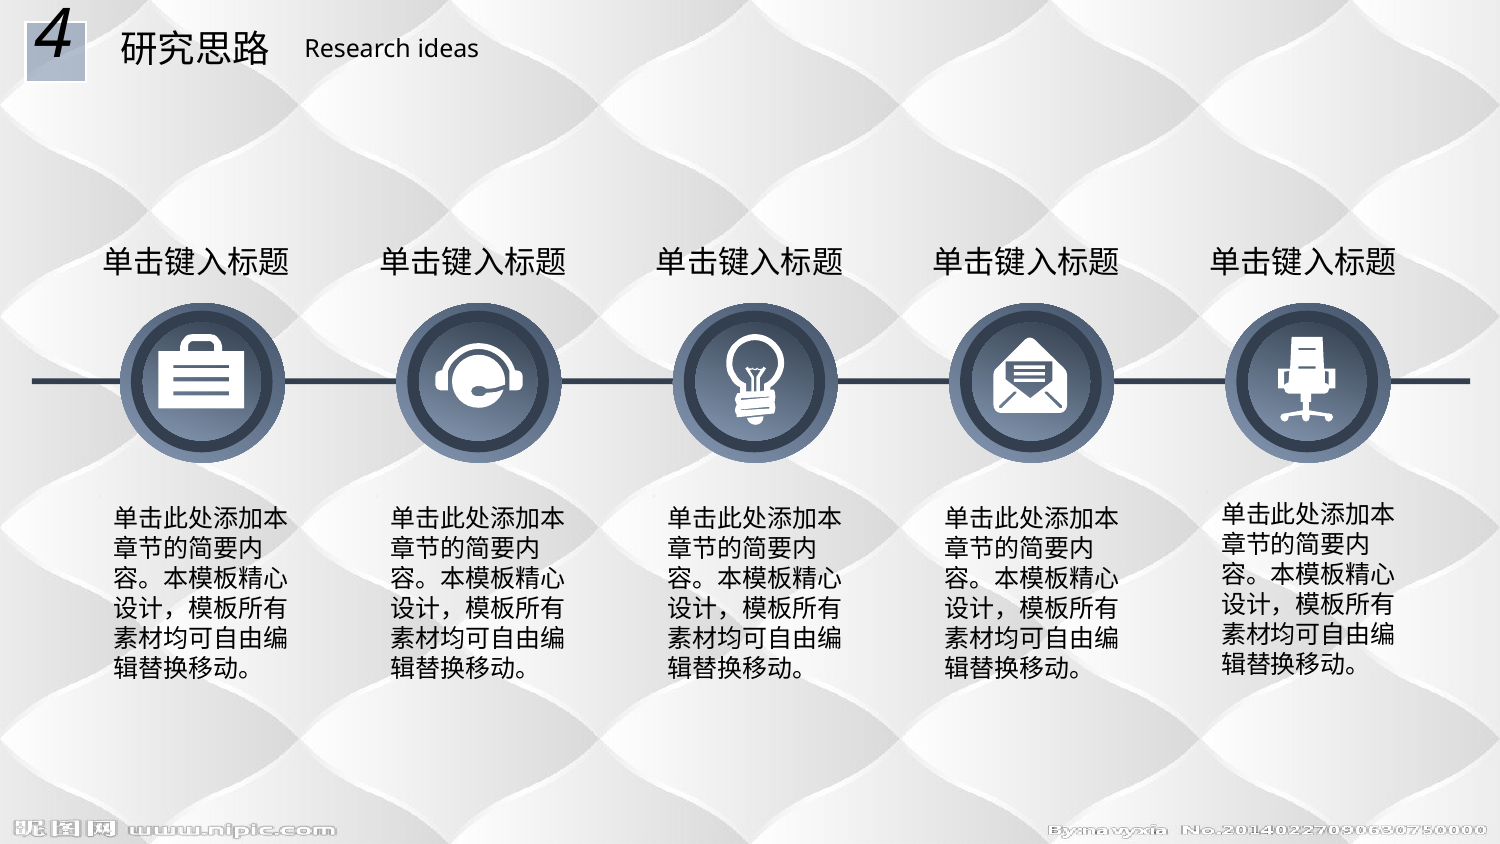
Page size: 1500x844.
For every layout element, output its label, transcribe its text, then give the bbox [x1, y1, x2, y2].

text_box 研究思路 [126, 17, 354, 77]
text_box 单击此处添加本章节的简要内容。本模板精心设计，模板所有素材均可自由编辑替换移动。 [1206, 491, 1430, 686]
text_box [1225, 303, 1391, 463]
text_box 单击此处添加本章节的简要内容。本模板精心设计，模板所有素材均可自由编辑替换移动。 [376, 495, 600, 690]
text_box [1391, 377, 1471, 385]
text_box 单击此处添加本章节的简要内容。本模板精心设计，模板所有素材均可自由编辑替换移动。 [929, 495, 1154, 690]
text_box 单击键入标题 [1192, 235, 1421, 288]
text_box 4 [19, 0, 126, 79]
text_box 单击键入标题 [363, 235, 591, 288]
text_box 单击键入标题 [639, 235, 867, 288]
text_box Research ideas [289, 24, 645, 70]
text_box 单击键入标题 [916, 235, 1144, 288]
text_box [949, 303, 1114, 463]
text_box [672, 303, 838, 463]
text_box [24, 79, 87, 83]
picture [0, 0, 1500, 844]
text_box [285, 377, 396, 385]
text_box [1114, 377, 1225, 385]
text_box 单击键入标题 [86, 235, 314, 288]
text_box [31, 377, 120, 385]
text_box [562, 377, 672, 385]
text_box 单击此处添加本章节的简要内容。本模板精心设计，模板所有素材均可自由编辑替换移动。 [652, 495, 877, 690]
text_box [396, 303, 562, 463]
text_box 单击此处添加本章节的简要内容。本模板精心设计，模板所有素材均可自由编辑替换移动。 [99, 495, 323, 690]
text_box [120, 303, 285, 463]
text_box [838, 377, 949, 385]
